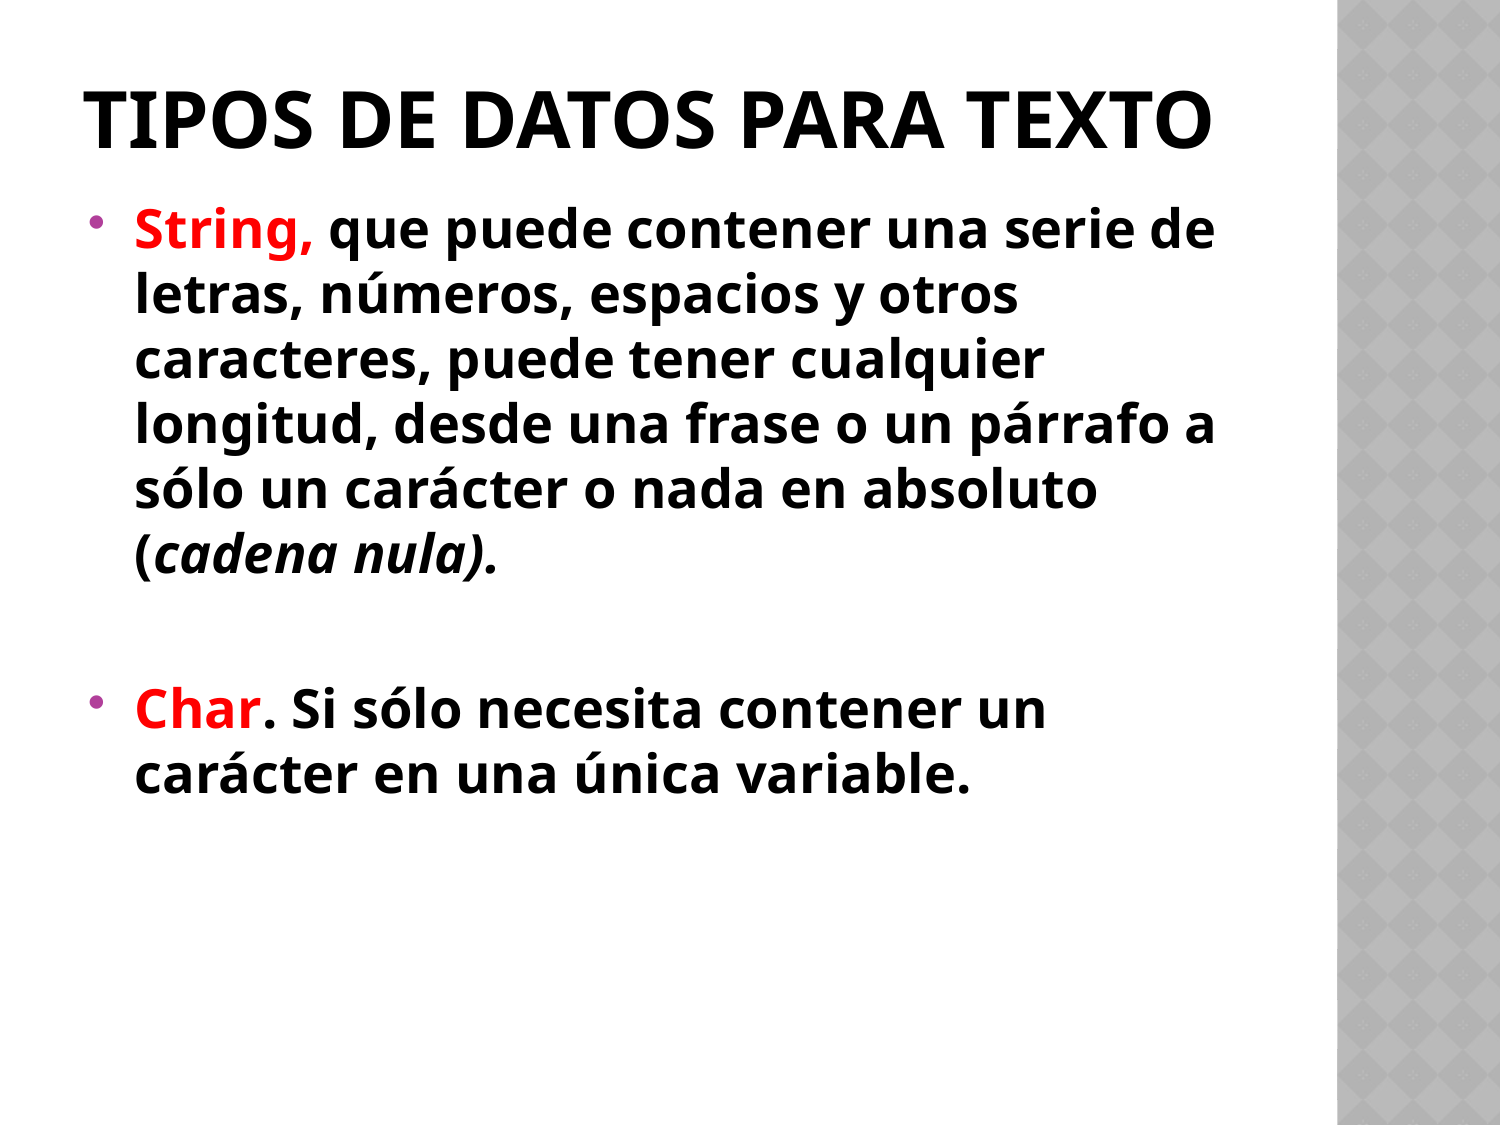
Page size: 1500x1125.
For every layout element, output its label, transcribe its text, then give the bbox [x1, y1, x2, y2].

list String, que puede contener una serie de letras, números, espacios y otros caracteres, puede tener cualquier longitud, desde una frase o un párrafo a sólo un carácter o nada en absoluto (cadena nula). Char. Si sólo necesita contener un carácter en una única variable. [75, 187, 1263, 1059]
title Tipos de datos para texto [75, 52, 1263, 164]
